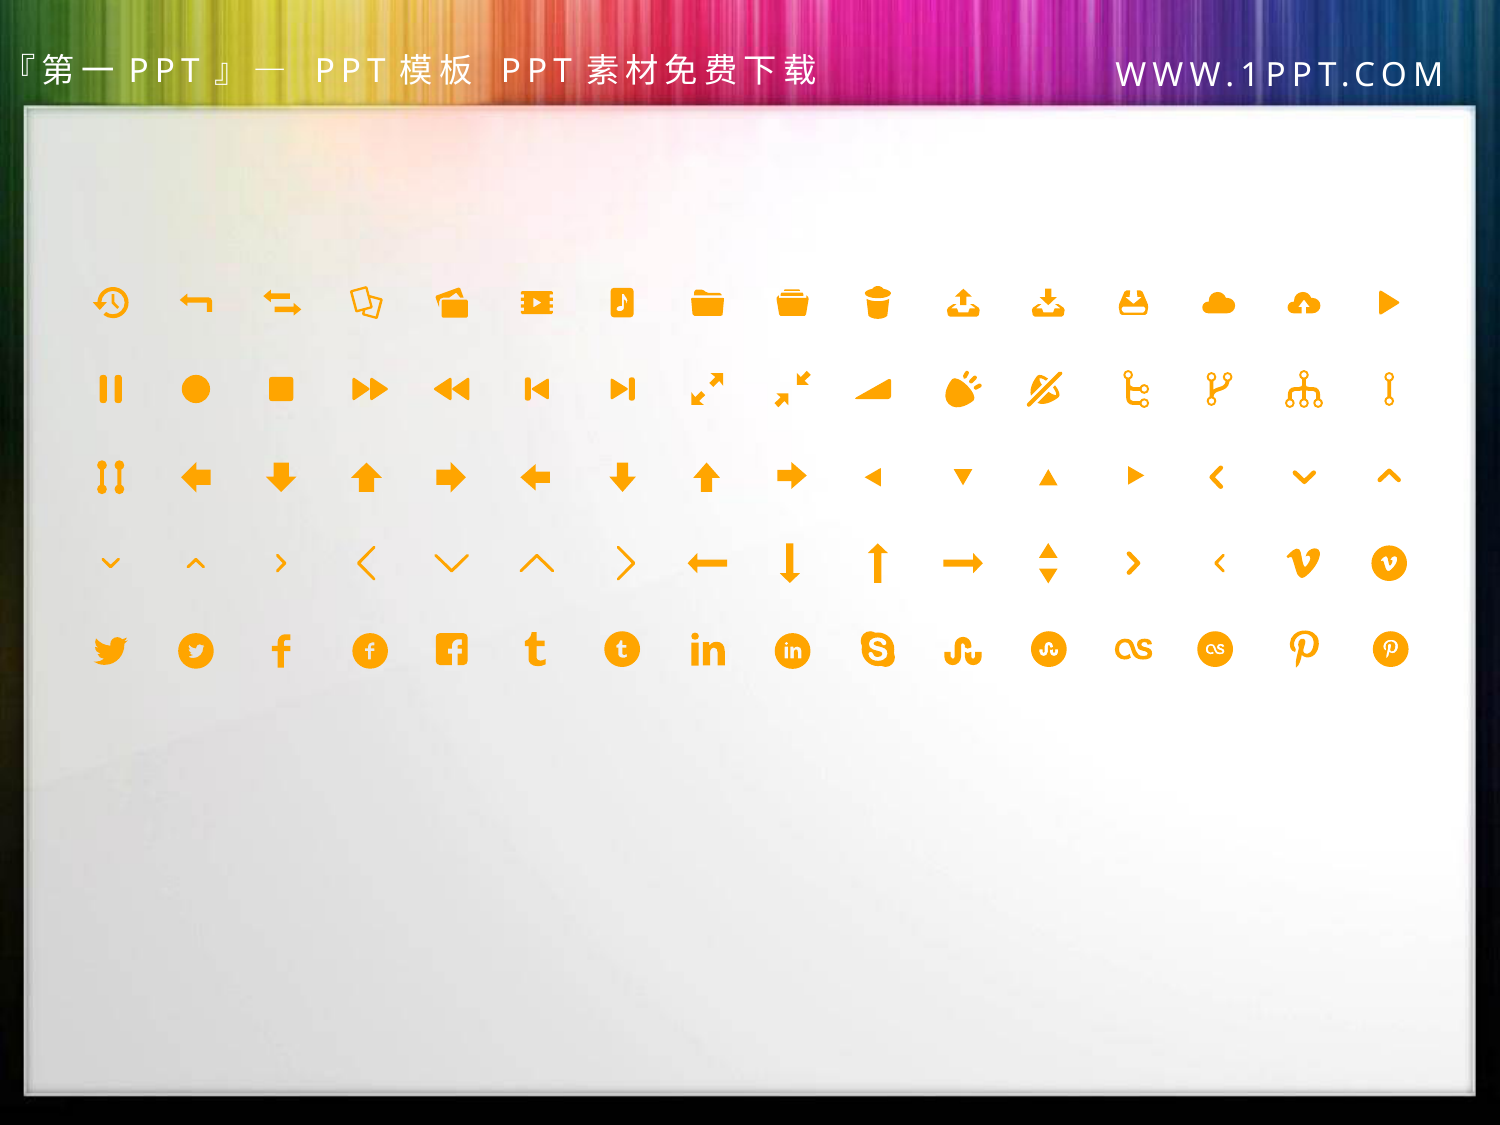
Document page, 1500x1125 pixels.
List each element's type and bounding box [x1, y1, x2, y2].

text_box [520, 463, 550, 491]
text_box [1377, 468, 1401, 483]
text_box [1039, 469, 1058, 486]
text_box [435, 633, 468, 666]
text_box [693, 462, 720, 492]
text_box [274, 302, 302, 316]
text_box [946, 304, 980, 317]
text_box [943, 553, 983, 574]
text_box [866, 298, 890, 319]
text_box [1214, 554, 1225, 573]
text_box [271, 634, 291, 668]
text_box [524, 632, 546, 667]
text_box [114, 374, 122, 404]
text_box [1039, 288, 1057, 306]
text_box [1292, 470, 1317, 485]
text_box [610, 377, 635, 401]
text_box [352, 377, 388, 401]
text_box [1123, 370, 1150, 408]
text_box [179, 293, 213, 312]
text_box [1285, 370, 1323, 408]
text_box [1026, 371, 1063, 407]
text_box [524, 377, 549, 401]
text_box [780, 292, 804, 296]
picture [0, 0, 1500, 1125]
text_box [433, 377, 470, 401]
text_box [1206, 372, 1233, 406]
text_box [610, 287, 634, 318]
text_box [520, 291, 553, 315]
text_box [953, 469, 973, 486]
text_box [93, 637, 128, 665]
text_box [864, 467, 881, 487]
text_box [441, 299, 468, 318]
text_box [1379, 290, 1400, 315]
text_box [604, 631, 641, 667]
text_box [181, 461, 211, 493]
text_box [1128, 466, 1145, 485]
text_box [1039, 568, 1058, 584]
text_box [1114, 638, 1153, 660]
text_box [691, 297, 724, 316]
text_box [777, 462, 807, 489]
text_box [351, 462, 382, 492]
text_box [436, 461, 466, 493]
text_box [691, 391, 706, 405]
text_box [944, 636, 972, 666]
text_box [178, 633, 214, 669]
text_box [101, 558, 120, 568]
text_box [276, 554, 287, 573]
text_box [97, 460, 107, 495]
text_box [349, 286, 383, 319]
text_box [434, 554, 469, 573]
text_box [352, 633, 388, 669]
text_box [1289, 630, 1319, 668]
text_box [691, 632, 699, 640]
text_box [265, 462, 297, 492]
text_box [969, 375, 977, 384]
text_box [1126, 551, 1141, 575]
text_box [263, 289, 290, 303]
text_box [860, 631, 895, 667]
text_box [1030, 631, 1067, 667]
text_box [774, 633, 811, 669]
text_box [702, 641, 725, 666]
text_box [963, 370, 969, 379]
text_box [796, 370, 811, 385]
text_box [709, 373, 724, 387]
text_box [519, 554, 554, 572]
text_box [864, 286, 891, 299]
text_box [1202, 291, 1236, 314]
text_box [774, 393, 789, 408]
text_box [1209, 465, 1224, 489]
text_box [617, 546, 635, 581]
text_box [954, 288, 972, 306]
text_box [687, 553, 728, 574]
text_box [691, 642, 699, 666]
text_box [357, 546, 376, 581]
text_box [855, 379, 892, 400]
text_box [1371, 545, 1407, 581]
text_box [435, 287, 464, 308]
text_box [1031, 304, 1065, 317]
text_box [973, 383, 982, 390]
text_box [867, 543, 888, 583]
text_box [1197, 631, 1234, 667]
text_box [186, 558, 205, 568]
text_box [1384, 372, 1395, 406]
text_box [114, 460, 125, 495]
text_box [1118, 290, 1149, 315]
text_box [1286, 548, 1320, 578]
text_box [1287, 291, 1321, 314]
text_box [779, 543, 800, 583]
text_box [693, 289, 722, 296]
text_box [776, 295, 809, 316]
text_box [181, 374, 211, 404]
text_box [92, 287, 129, 319]
text_box [609, 462, 636, 492]
text_box [1039, 543, 1058, 558]
text_box [99, 374, 107, 404]
text_box [964, 651, 982, 666]
text_box [1372, 631, 1409, 667]
text_box [269, 376, 294, 402]
text_box [945, 378, 975, 408]
